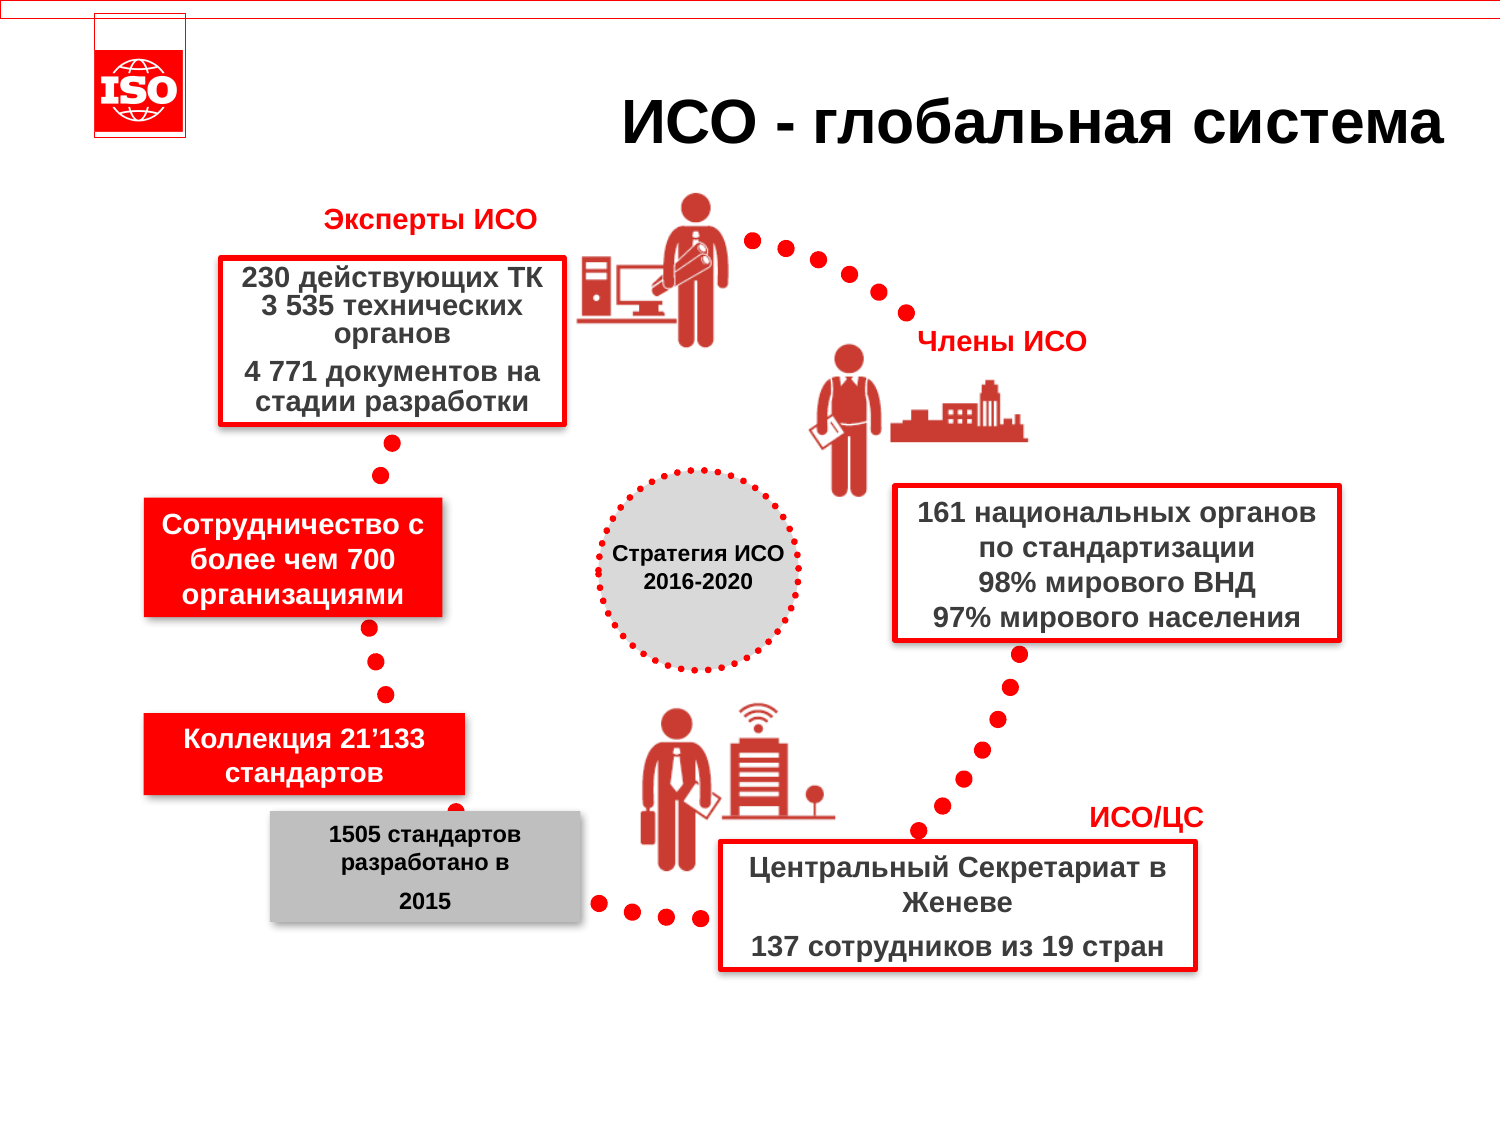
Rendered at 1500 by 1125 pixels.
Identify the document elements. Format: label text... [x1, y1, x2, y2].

text_box [367, 237, 1023, 921]
picture [802, 321, 1039, 504]
text_box 230 действующих ТК 3 535 технических органов 4 771 документов на стадии разработки [220, 258, 565, 425]
text_box 161 национальных органов по стандартизации 98% мирового ВНД 97% мирового населения [895, 485, 1340, 641]
text_box Эксперты ИСО [308, 192, 552, 243]
title ИСО - глобальная система [572, 47, 1495, 190]
text_box [601, 602, 794, 673]
text_box Центральный Секретариат в Женеве 137 сотрудников из 19 стран [720, 841, 1196, 970]
text_box Сотрудничество с более чем 700 организациями [143, 497, 443, 618]
picture [557, 187, 741, 357]
text_box Члены ИСО [902, 314, 1285, 365]
text_box Стратегия ИСО 2016-2020 [589, 531, 808, 602]
text_box ИСО/ЦС [848, 790, 1219, 841]
text_box Коллекция 21’133 стандартов [143, 713, 465, 796]
text_box 1505 стандартов разработано в 2015 [269, 811, 581, 922]
picture [632, 689, 844, 885]
text_box [605, 468, 791, 531]
